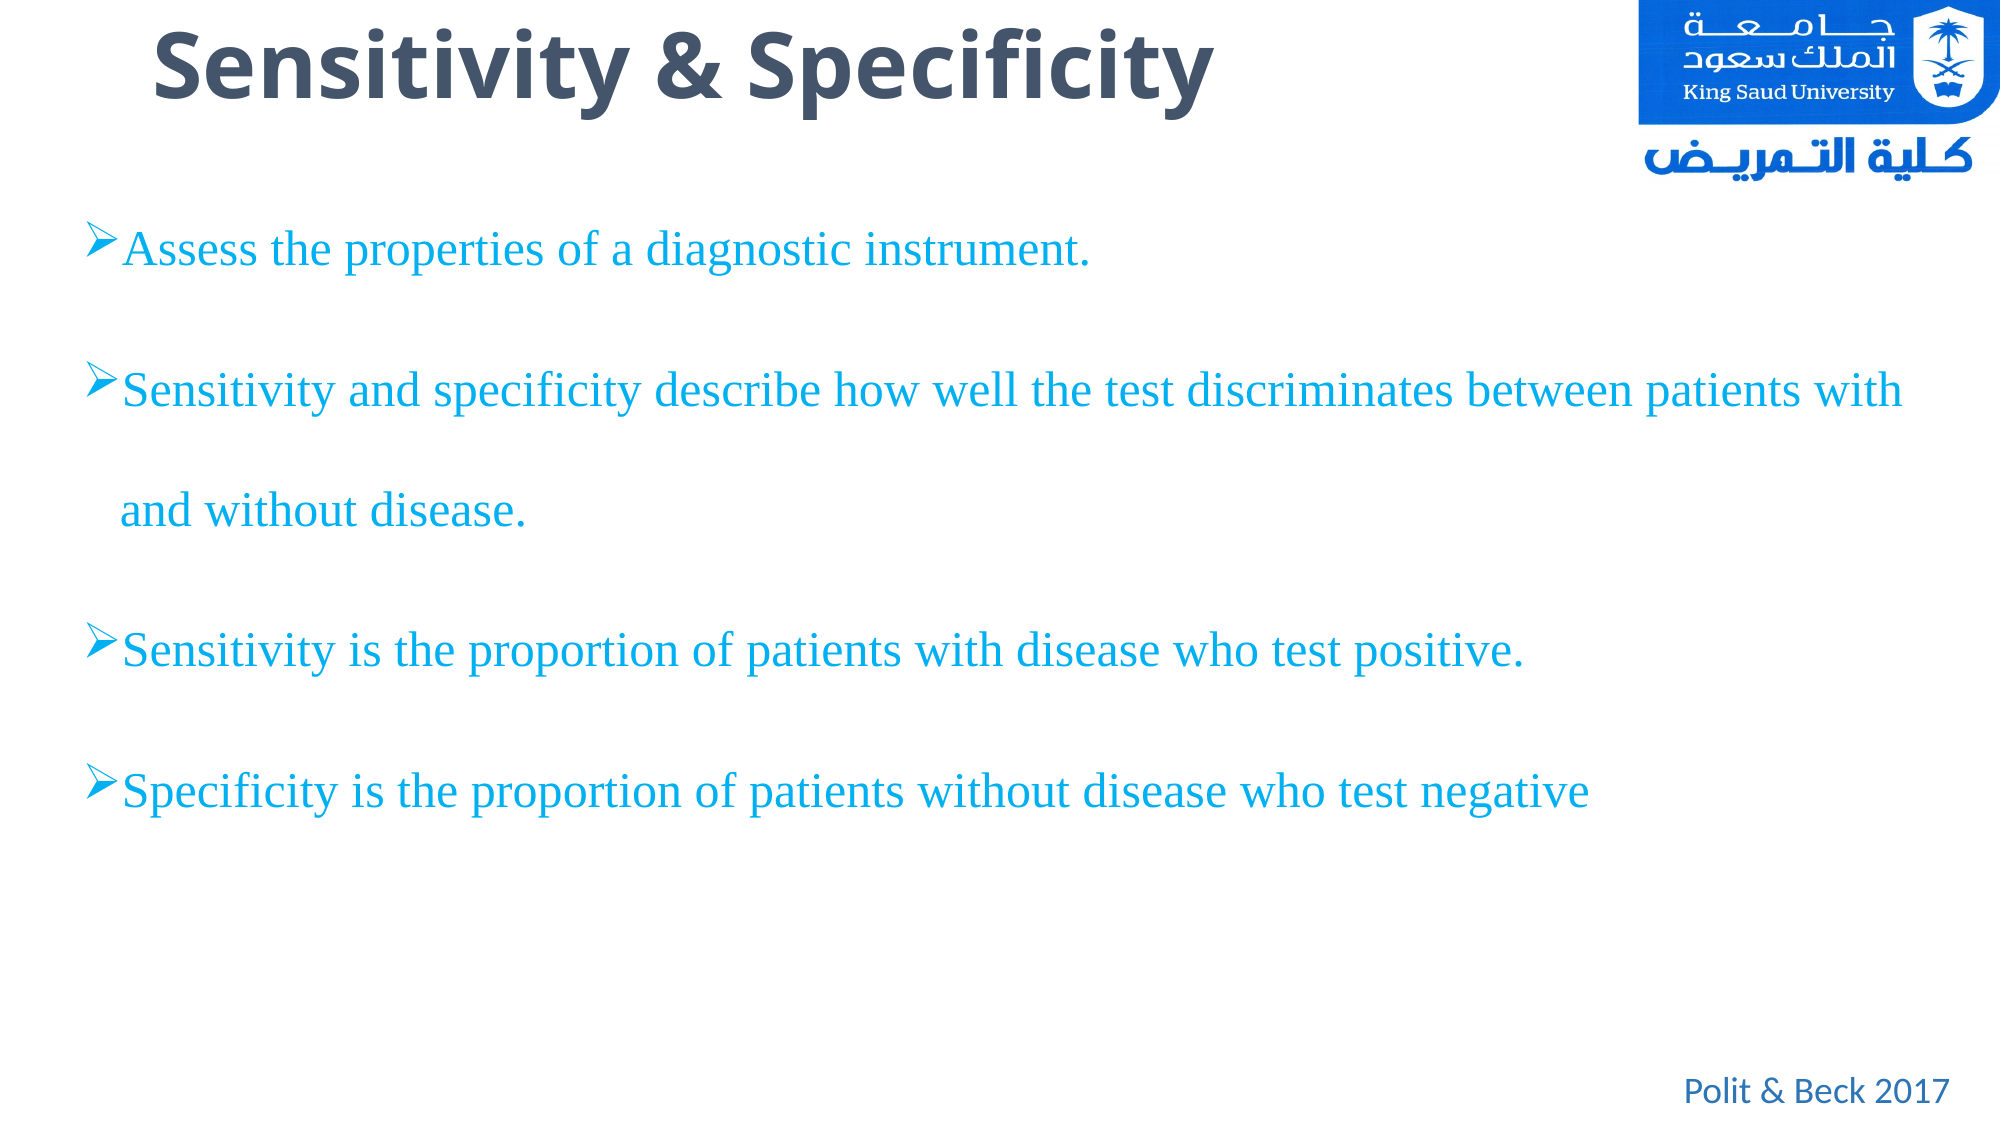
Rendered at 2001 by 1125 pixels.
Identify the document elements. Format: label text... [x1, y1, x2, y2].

title Sensitivity & Specificity [137, 11, 1638, 127]
picture [1638, 0, 2000, 185]
text_box Polit & Beck 2017 [1668, 1058, 1966, 1118]
list Assess the properties of a diagnostic instrument. Sensitivity and specificity describe how well the test discriminates between patients with and without disease. Sensitivity is the proportion of patients with disease who test positive. Specificity is the proportion of patients without disease who test negative [67, 147, 1933, 1119]
